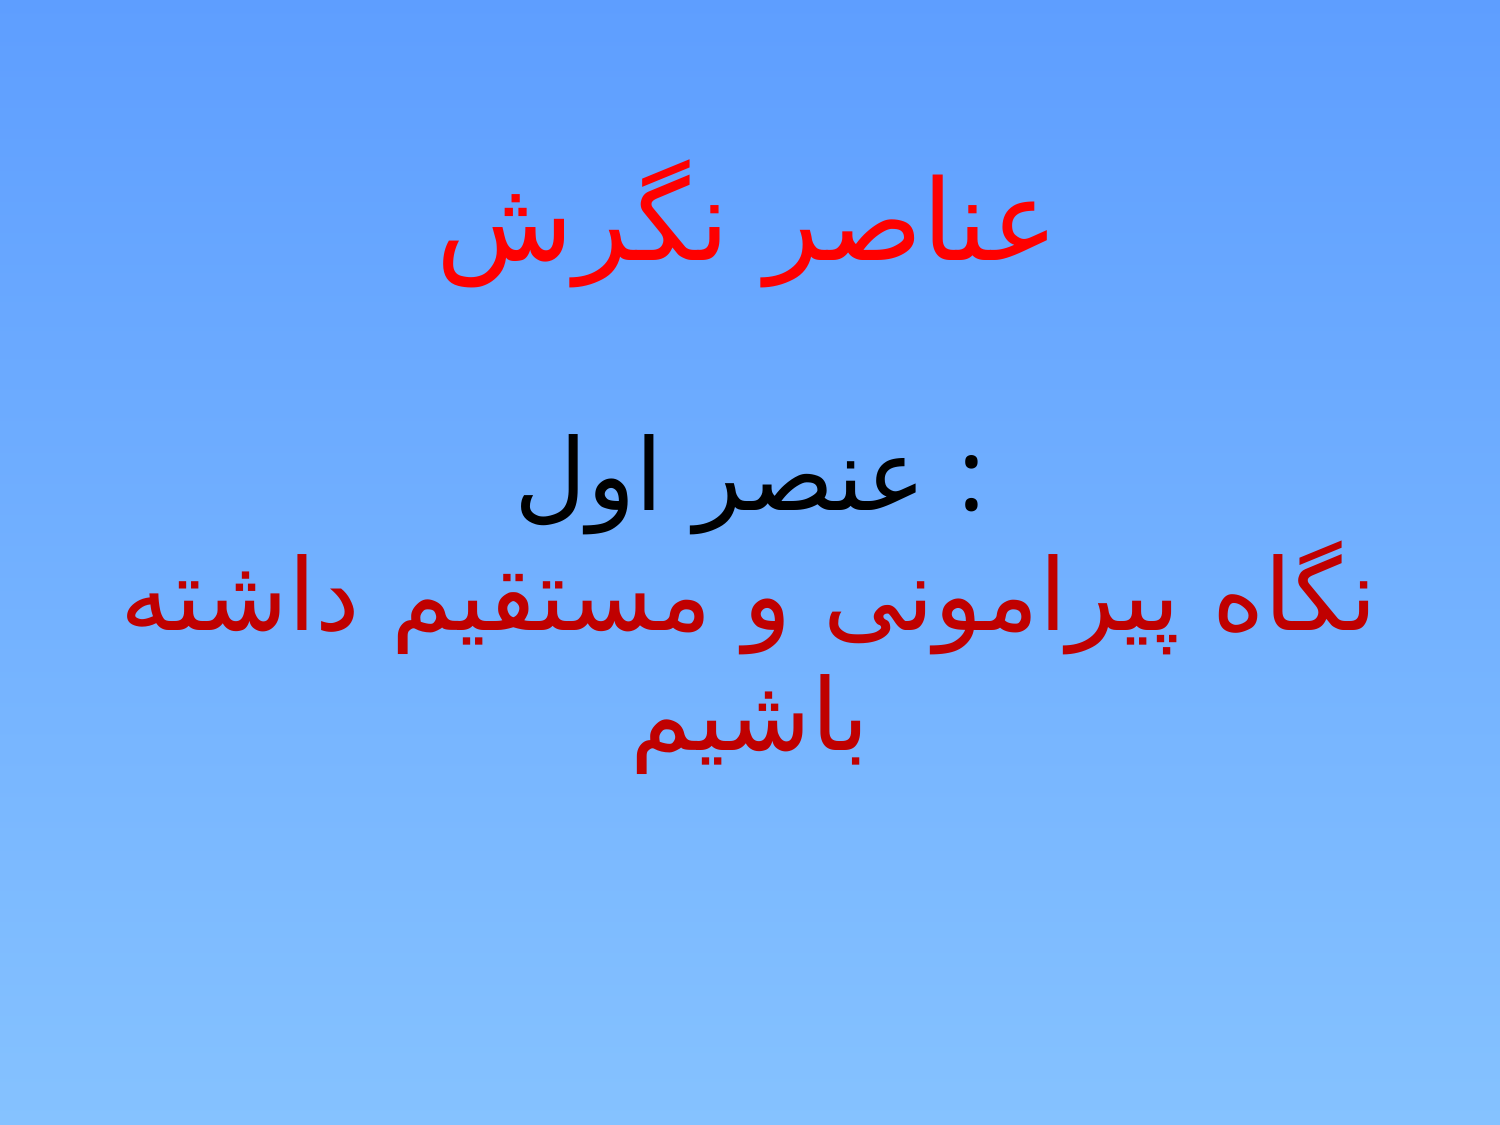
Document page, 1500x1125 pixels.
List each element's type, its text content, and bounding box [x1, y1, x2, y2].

text_box عناصر نگرش [422, 140, 1073, 291]
text_box عنصر اول : نگاه پیرامونی و مستقیم داشته باشیم [23, 282, 1477, 778]
